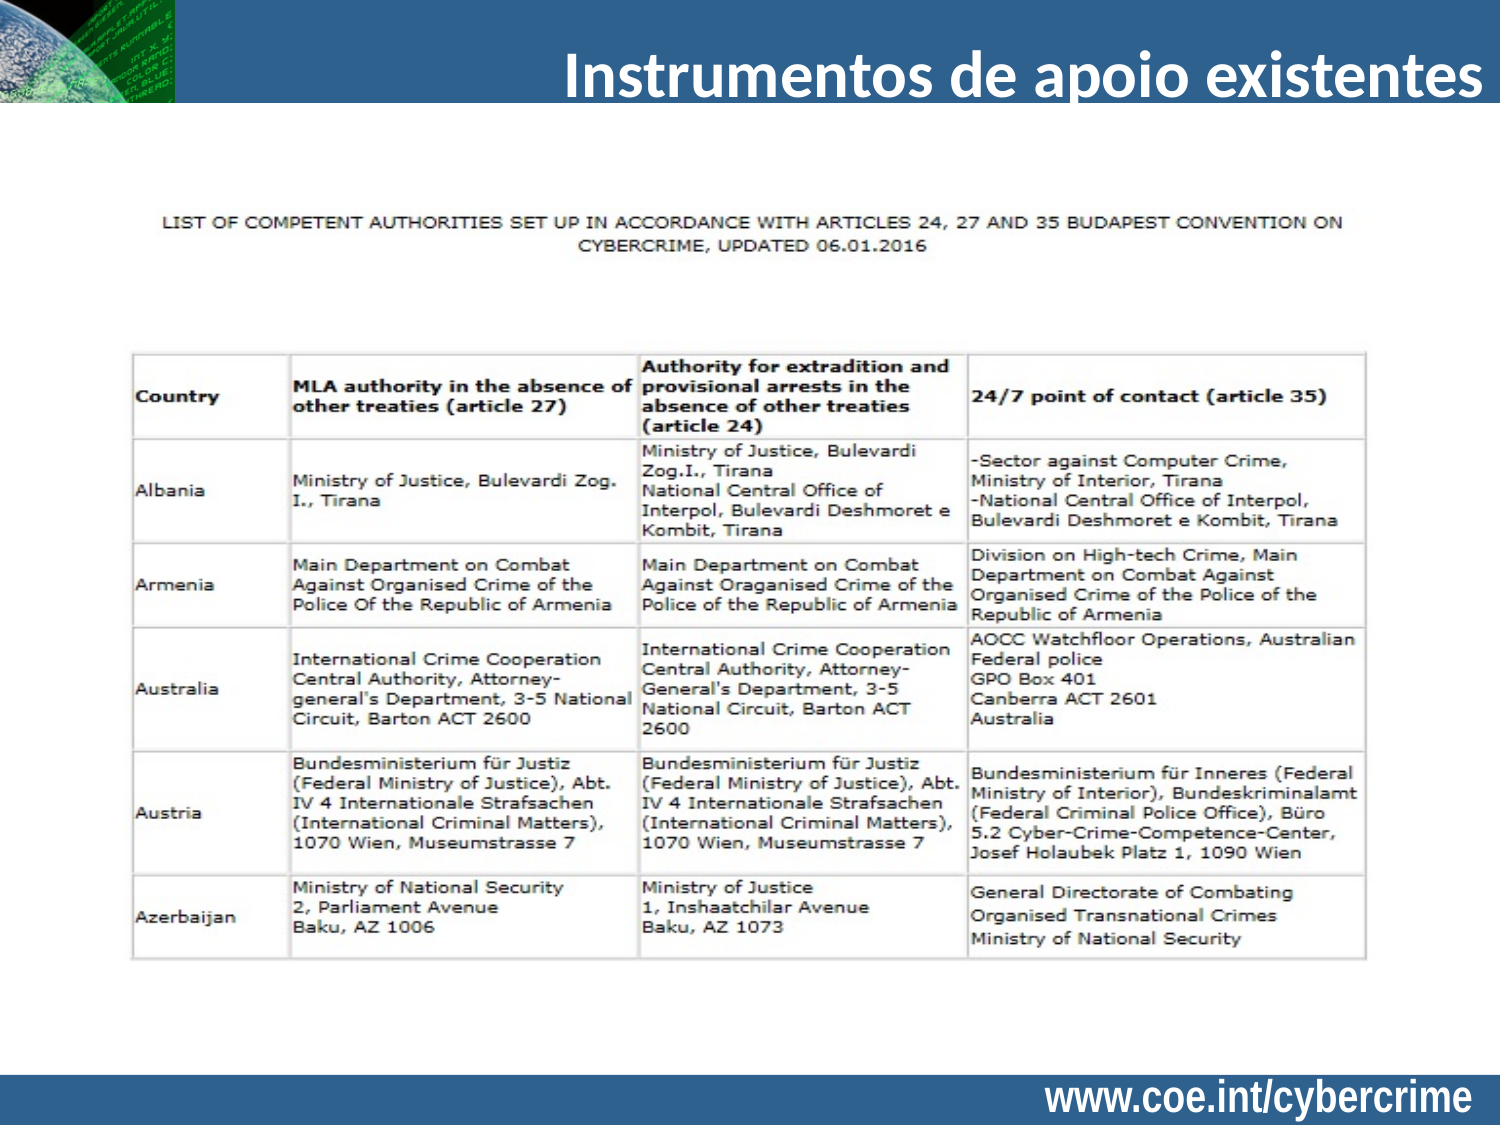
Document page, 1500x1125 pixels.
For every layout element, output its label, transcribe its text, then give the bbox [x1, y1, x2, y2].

text_box [0, 1074, 1030, 1125]
picture [0, 0, 1500, 1067]
text_box www.coe.int/cybercrime [1030, 1073, 1500, 1125]
text_box Instrumentos de apoio existentes [179, 0, 1500, 103]
